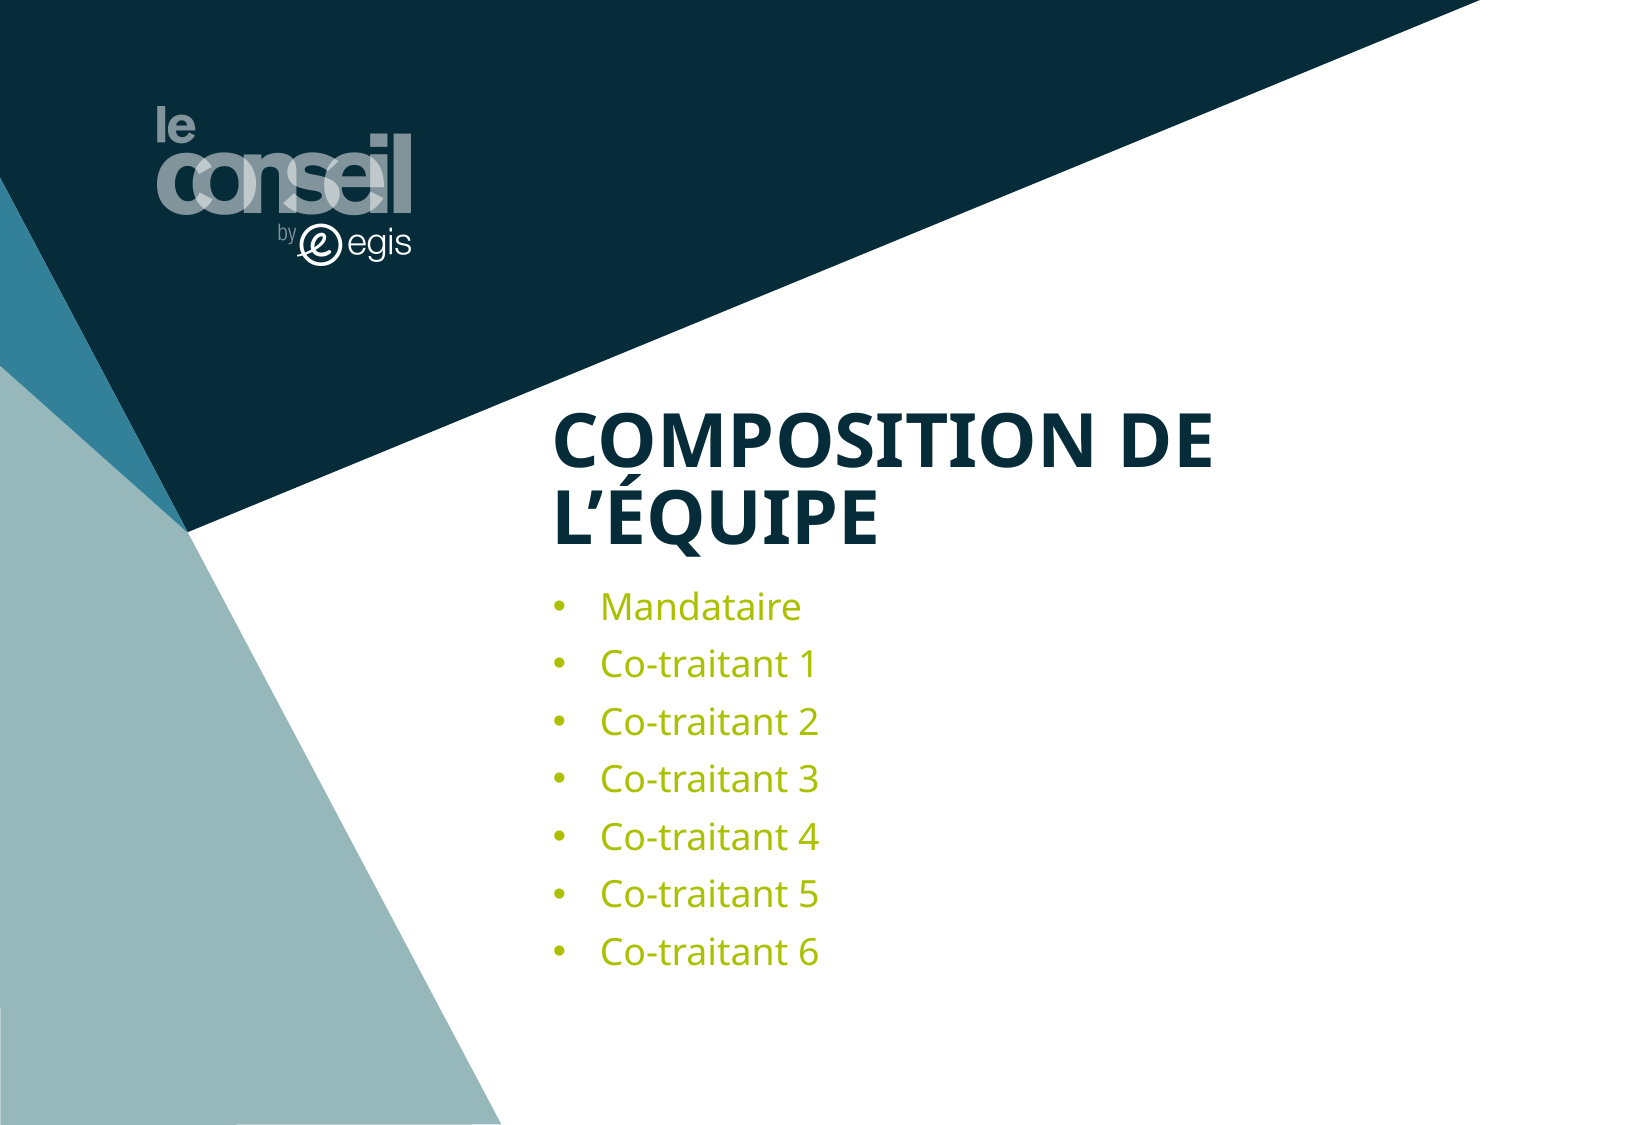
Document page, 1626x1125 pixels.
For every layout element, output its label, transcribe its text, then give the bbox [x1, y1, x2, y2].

picture [157, 106, 411, 266]
list Mandataire Co-traitant 1 Co-traitant 2 Co-traitant 3 Co-traitant 4 Co-traitant 5 Co-traitant 6 [552, 582, 1383, 977]
title Composition de l’équipe [551, 405, 1469, 560]
